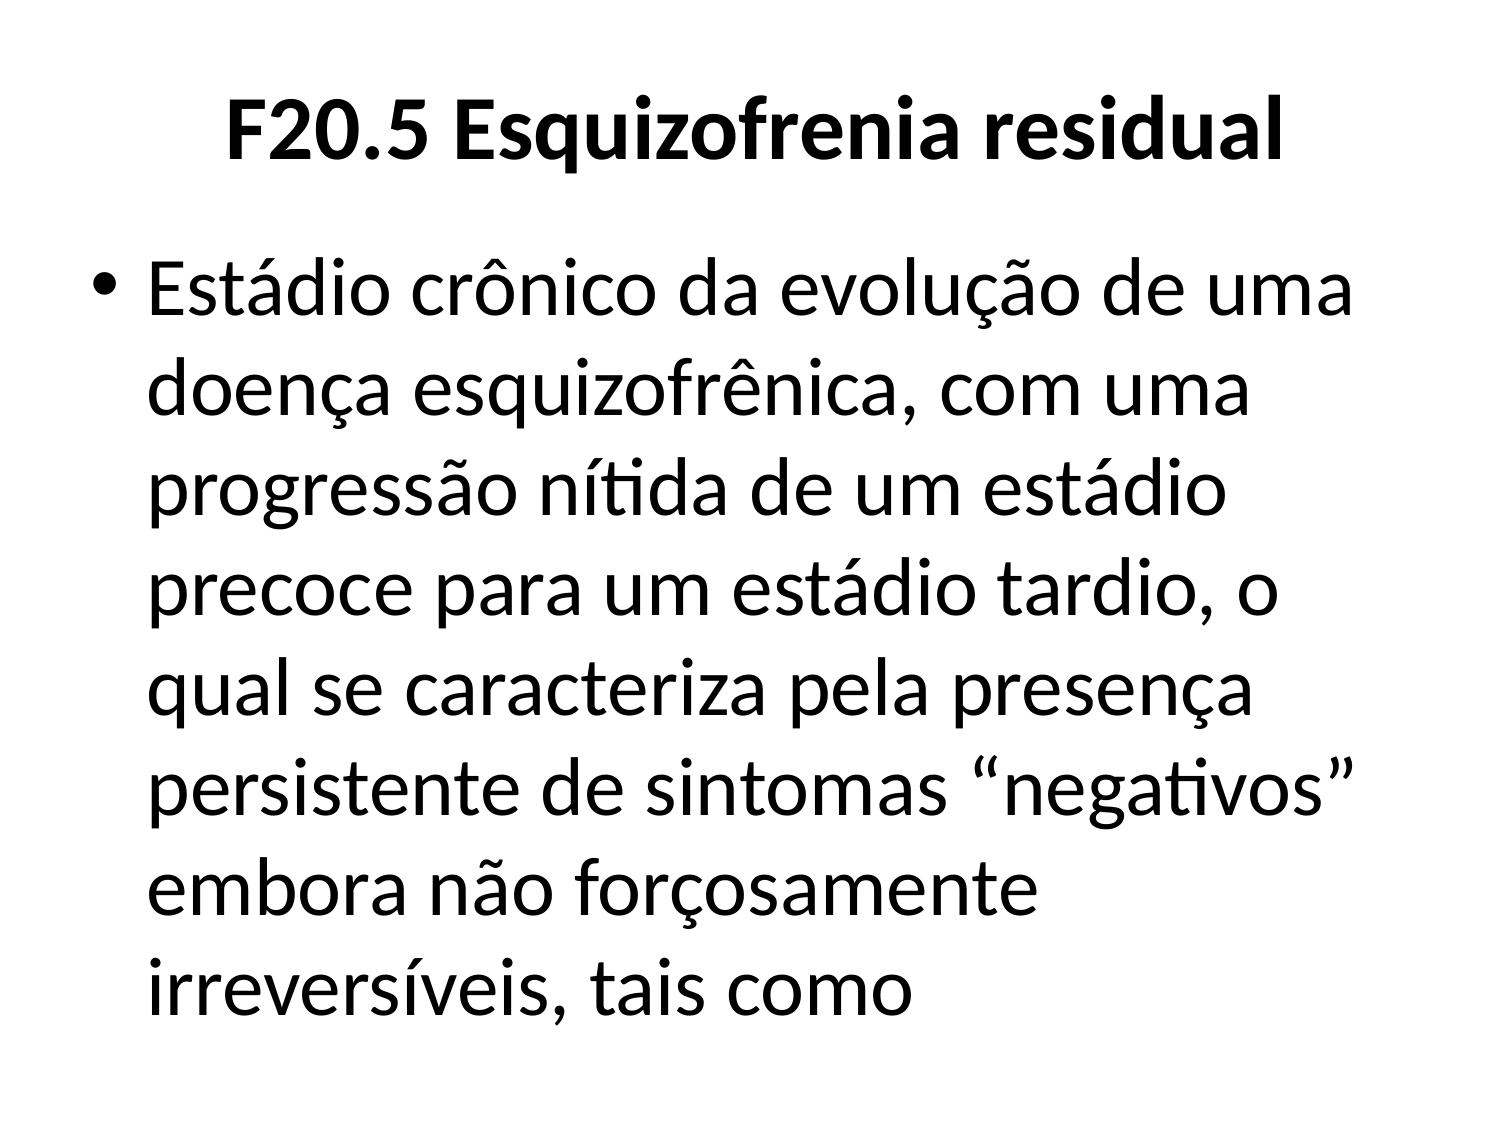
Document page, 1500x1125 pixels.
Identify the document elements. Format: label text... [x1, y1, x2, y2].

title F20.5 Esquizofrenia residual [112, 45, 1400, 200]
list Estádio crônico da evolução de uma doença esquizofrênica, com uma progressão nítida de um estádio precoce para um estádio tardio, o qual se caracteriza pela presença persistente de sintomas “negativos” embora não forçosamente irreversíveis, tais como [75, 224, 1425, 1063]
